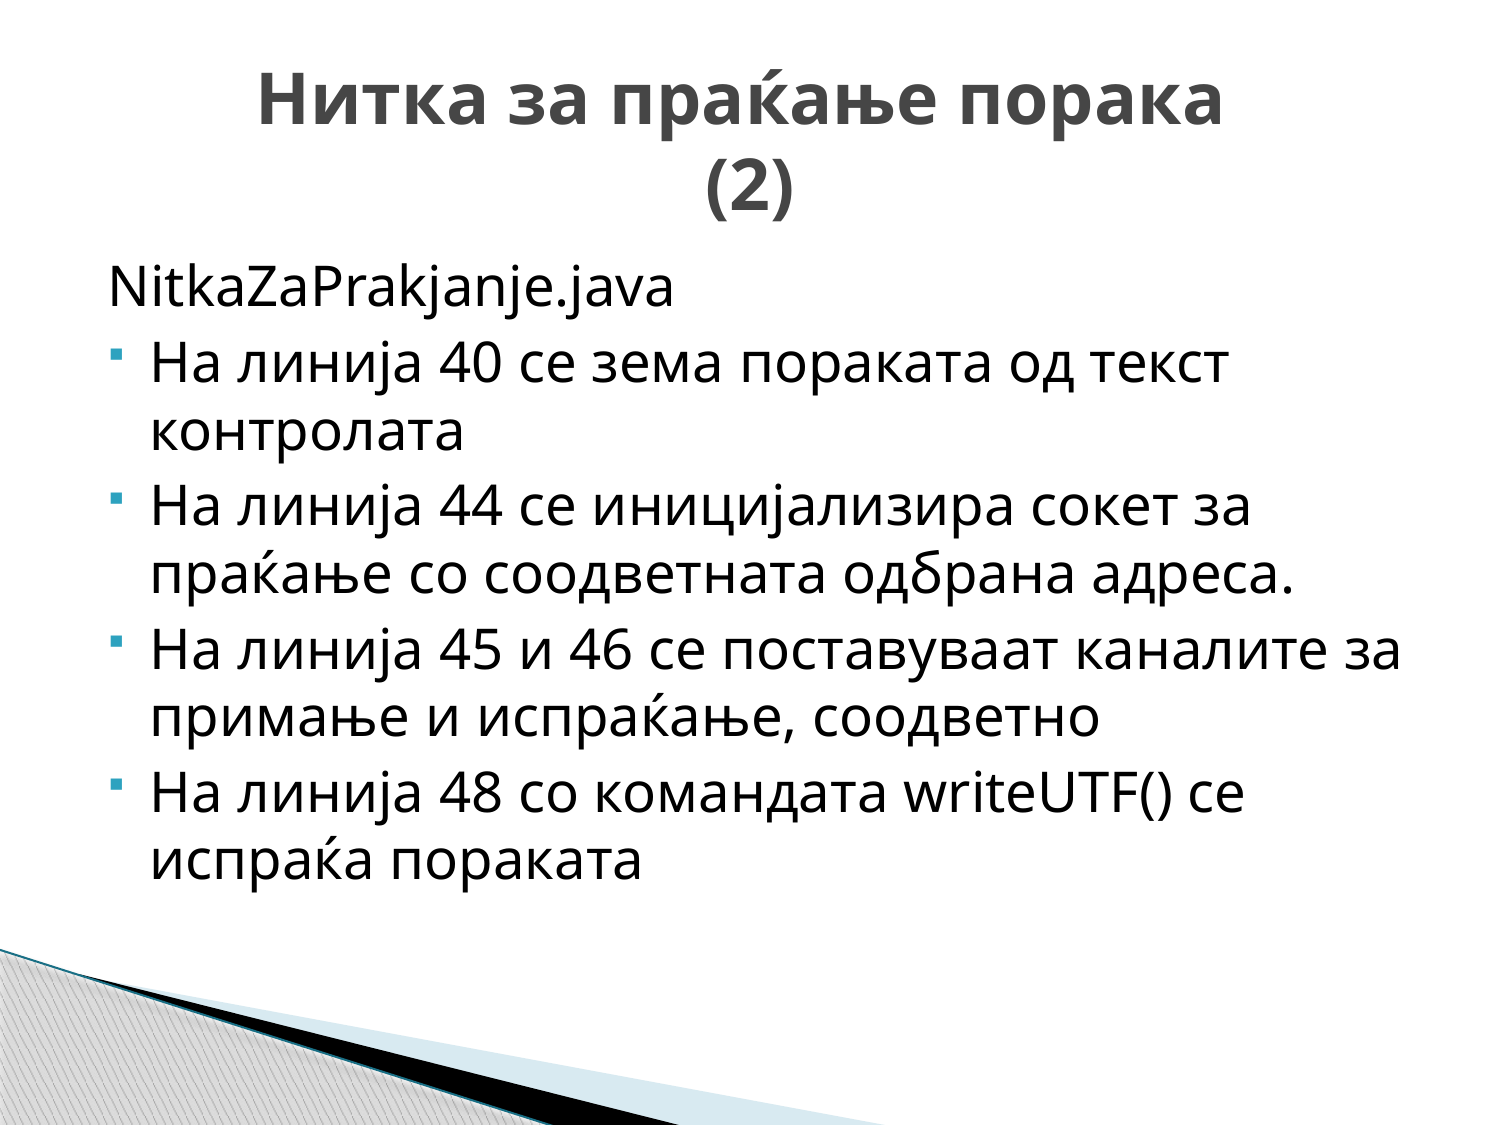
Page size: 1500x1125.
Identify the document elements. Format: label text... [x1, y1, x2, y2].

list NitkaZaPrakjanje.java На линија 40 се зема пораката од текст контролата На линија 44 се иницијализира сокет за праќање со соодветната одбрана адреса. На линија 45 и 46 се поставуваат каналите за примање и испраќање, соодветно На линија 48 со командата writeUTF() се испраќа пораката [75, 243, 1425, 986]
title Нитка за праќање порака (2) [75, 45, 1425, 233]
